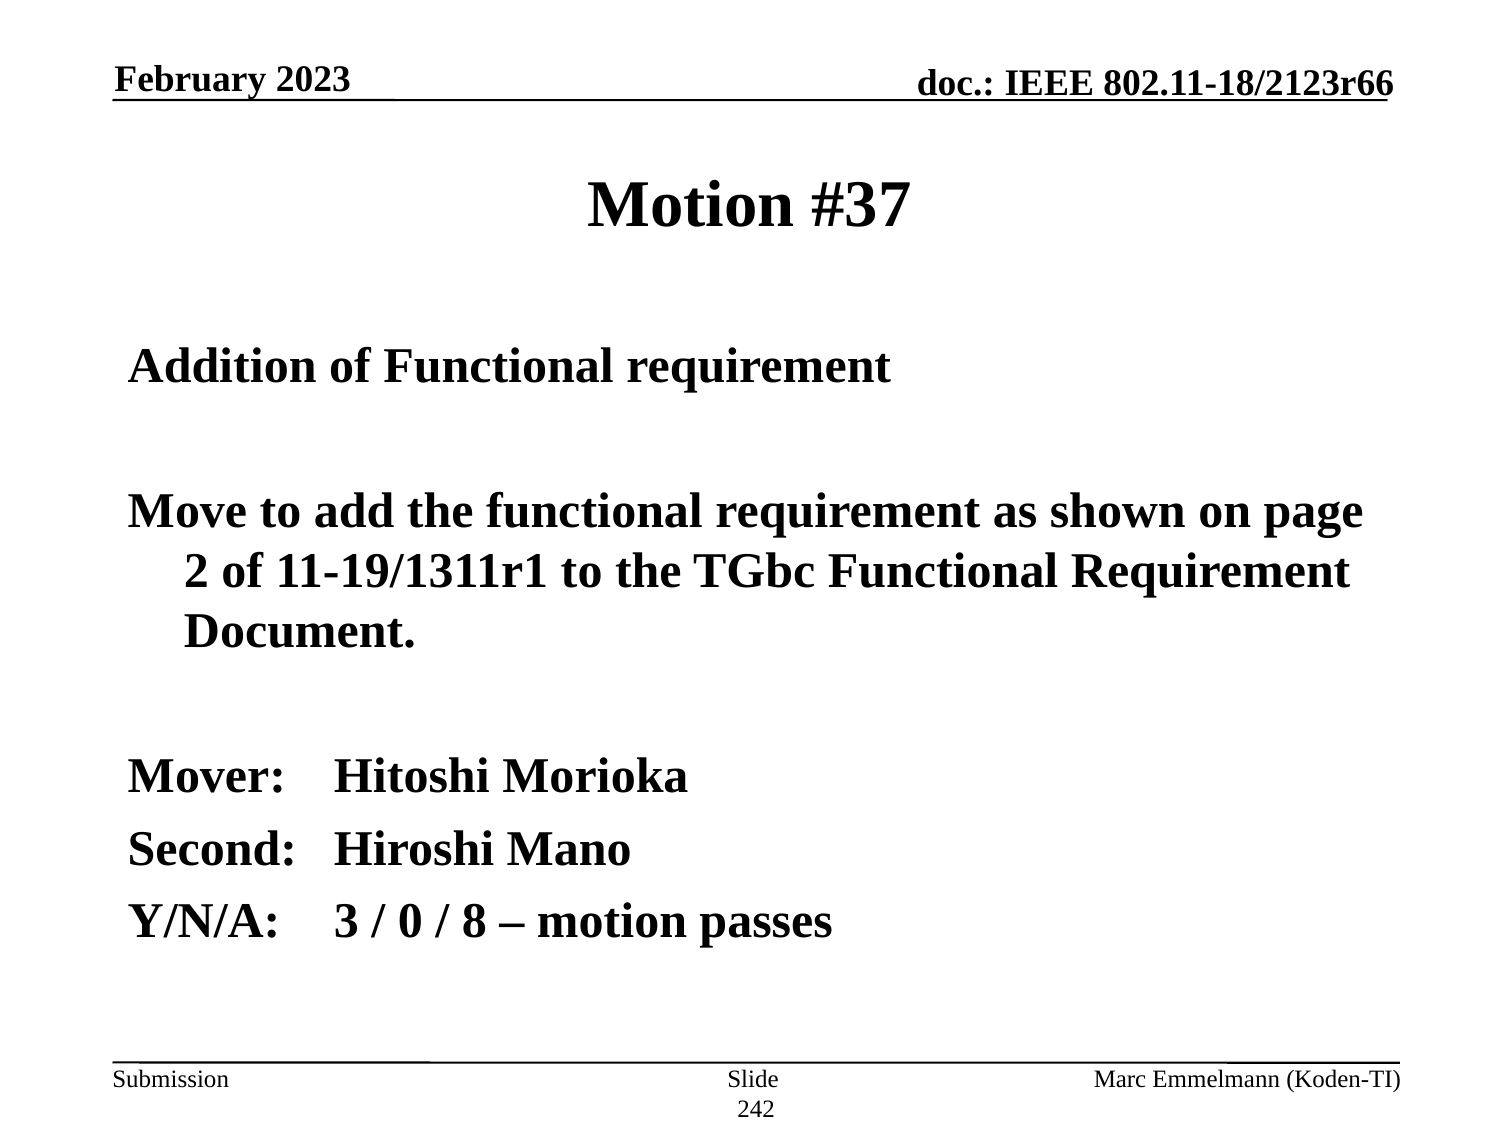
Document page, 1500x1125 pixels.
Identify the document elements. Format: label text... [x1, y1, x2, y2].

list Addition of Functional requirement Move to add the functional requirement as shown on page 2 of 11-19/1311r1 to the TGbc Functional Requirement Document. Mover: Hitoshi Morioka Second: Hiroshi Mano Y/N/A: 3 / 0 / 8 – motion passes [112, 324, 1388, 1000]
title Motion #37 [112, 112, 1388, 288]
footer Marc Emmelmann (Koden-TI) [878, 1061, 1402, 1093]
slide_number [114, 54, 423, 100]
slide_number Slide 242 [712, 1061, 800, 1123]
